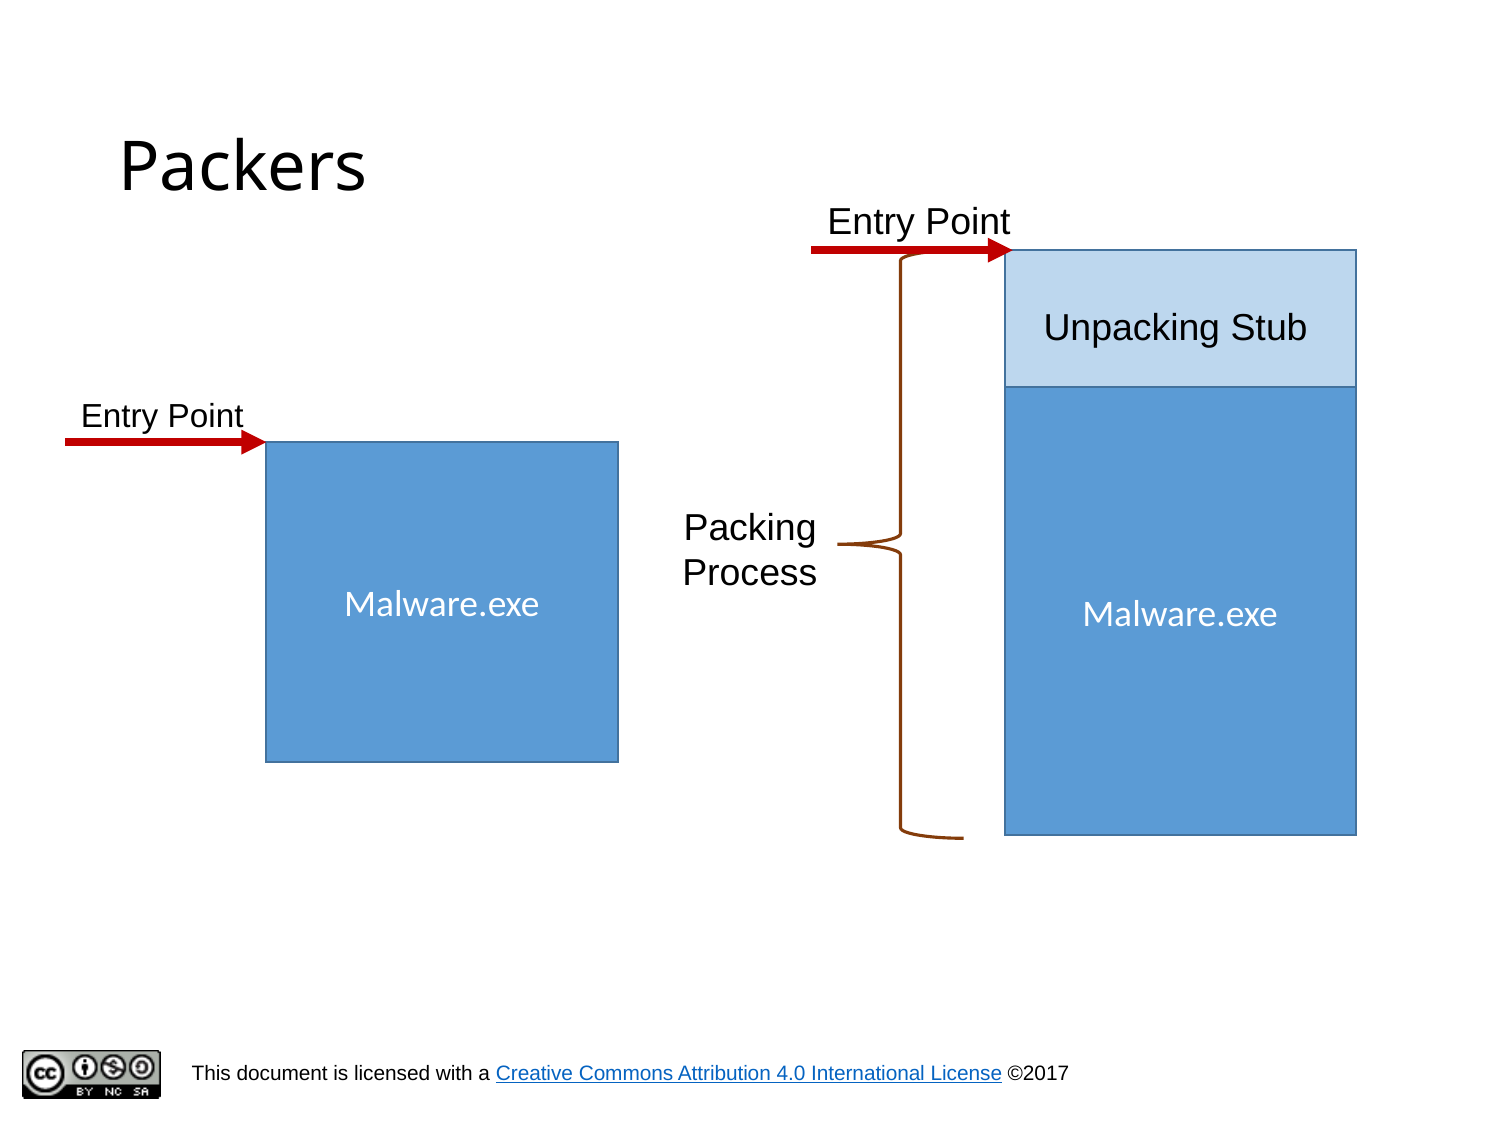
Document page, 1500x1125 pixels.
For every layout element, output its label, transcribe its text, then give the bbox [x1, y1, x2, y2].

text_box Malware.exe [265, 441, 619, 763]
text_box [1004, 249, 1357, 386]
text_box Entry Point [812, 189, 1026, 250]
text_box [837, 254, 964, 839]
title Packers [102, 59, 1398, 278]
text_box Entry Point [66, 386, 259, 441]
text_box Packing Process [667, 495, 833, 601]
text_box Unpacking Stub [1028, 295, 1323, 356]
picture [22, 1050, 161, 1099]
text_box Malware.exe [1004, 386, 1357, 836]
